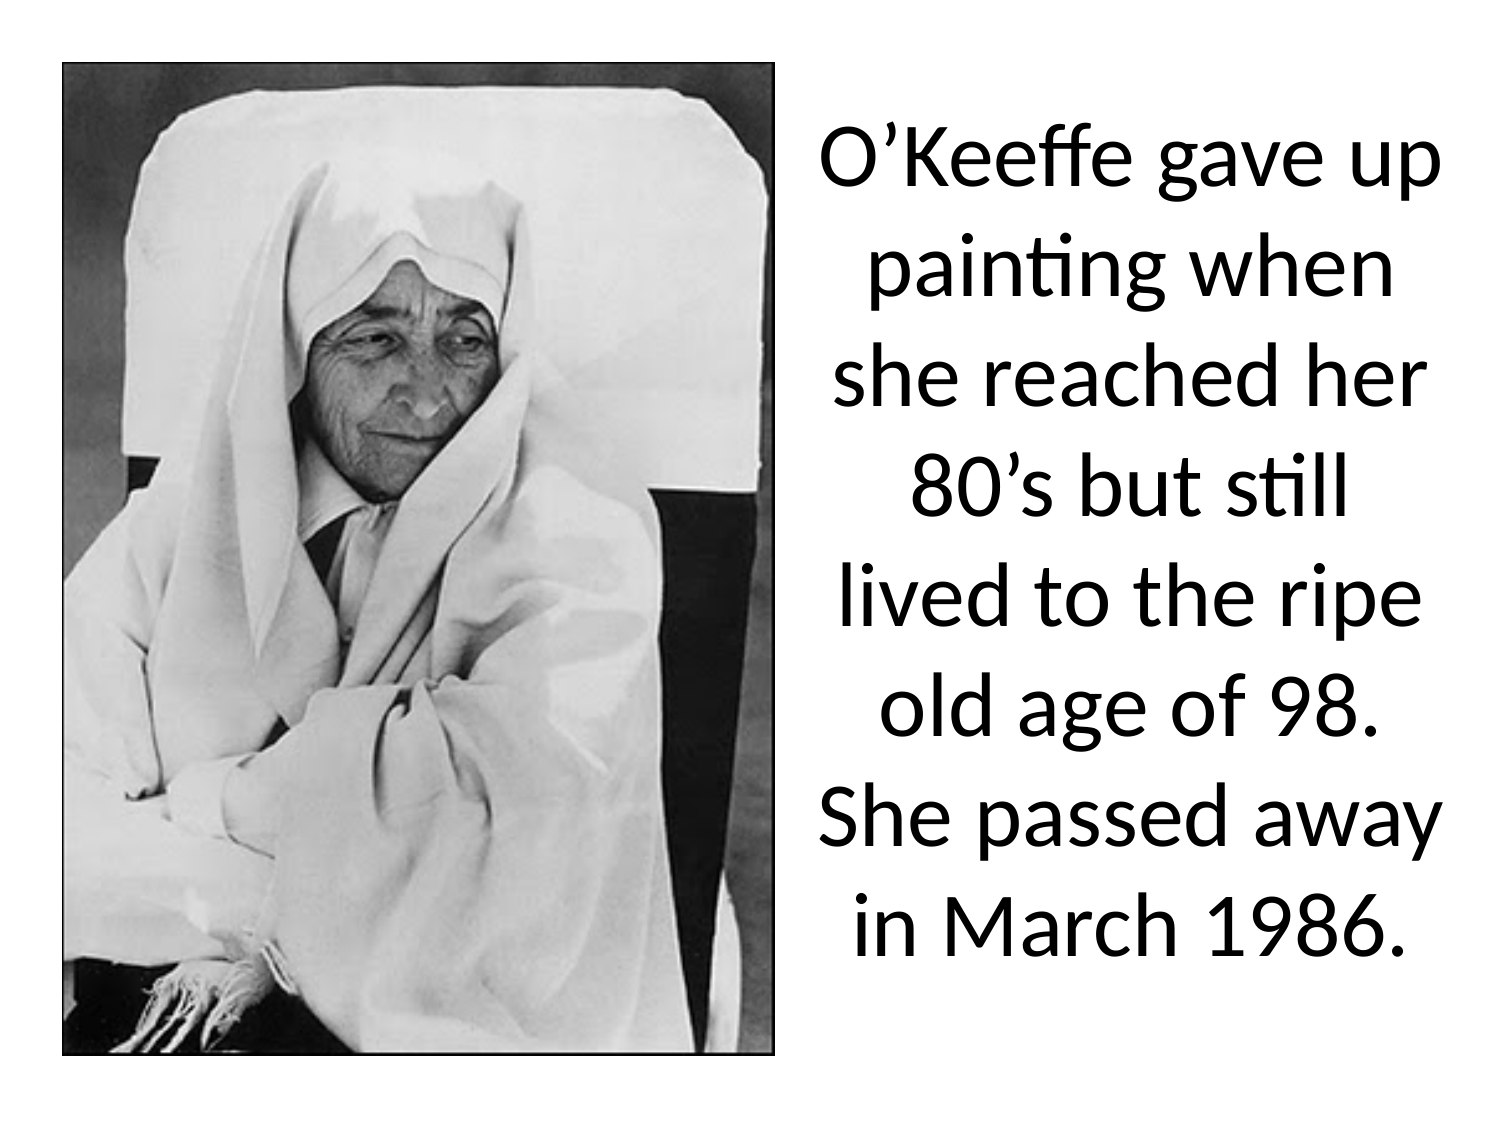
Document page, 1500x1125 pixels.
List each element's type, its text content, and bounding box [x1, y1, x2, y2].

text_box O’Keeffe gave up painting when she reached her 80’s but still lived to the ripe old age of 98. She passed away in March 1986. [799, 87, 1463, 982]
picture [62, 62, 776, 1056]
